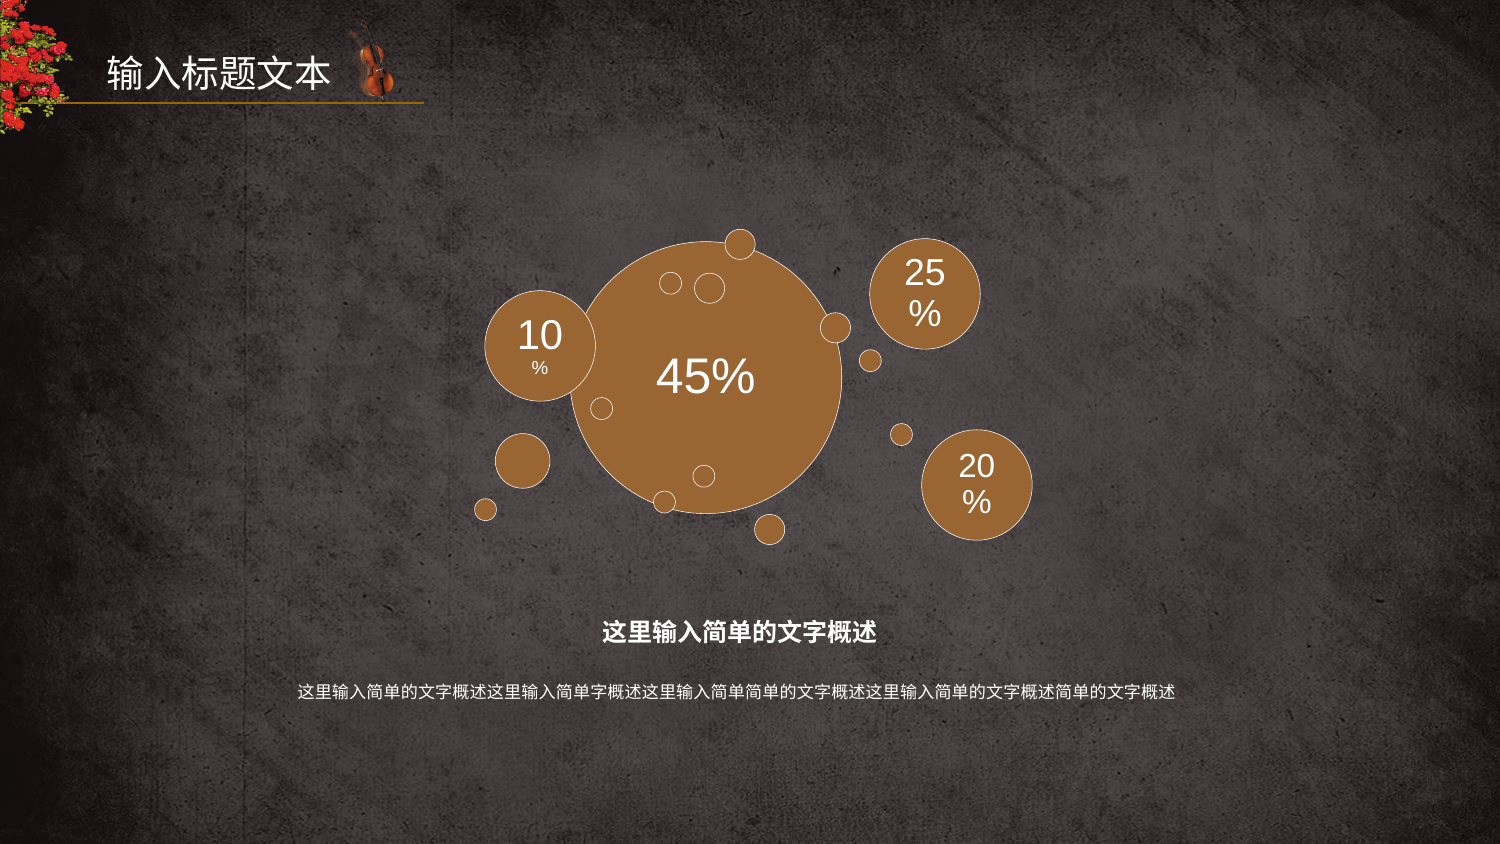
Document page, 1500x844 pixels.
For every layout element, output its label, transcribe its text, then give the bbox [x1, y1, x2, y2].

text_box 输入标题文本 [92, 42, 324, 102]
text_box 这里输入简单的文字概述 [587, 608, 893, 654]
text_box 这里输入简单的文字概述这里输入简单字概述这里输入简单简单的文字概述这里输入简单的文字概述简单的文字概述 [242, 663, 1233, 710]
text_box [474, 201, 1033, 575]
picture [0, 0, 1500, 844]
